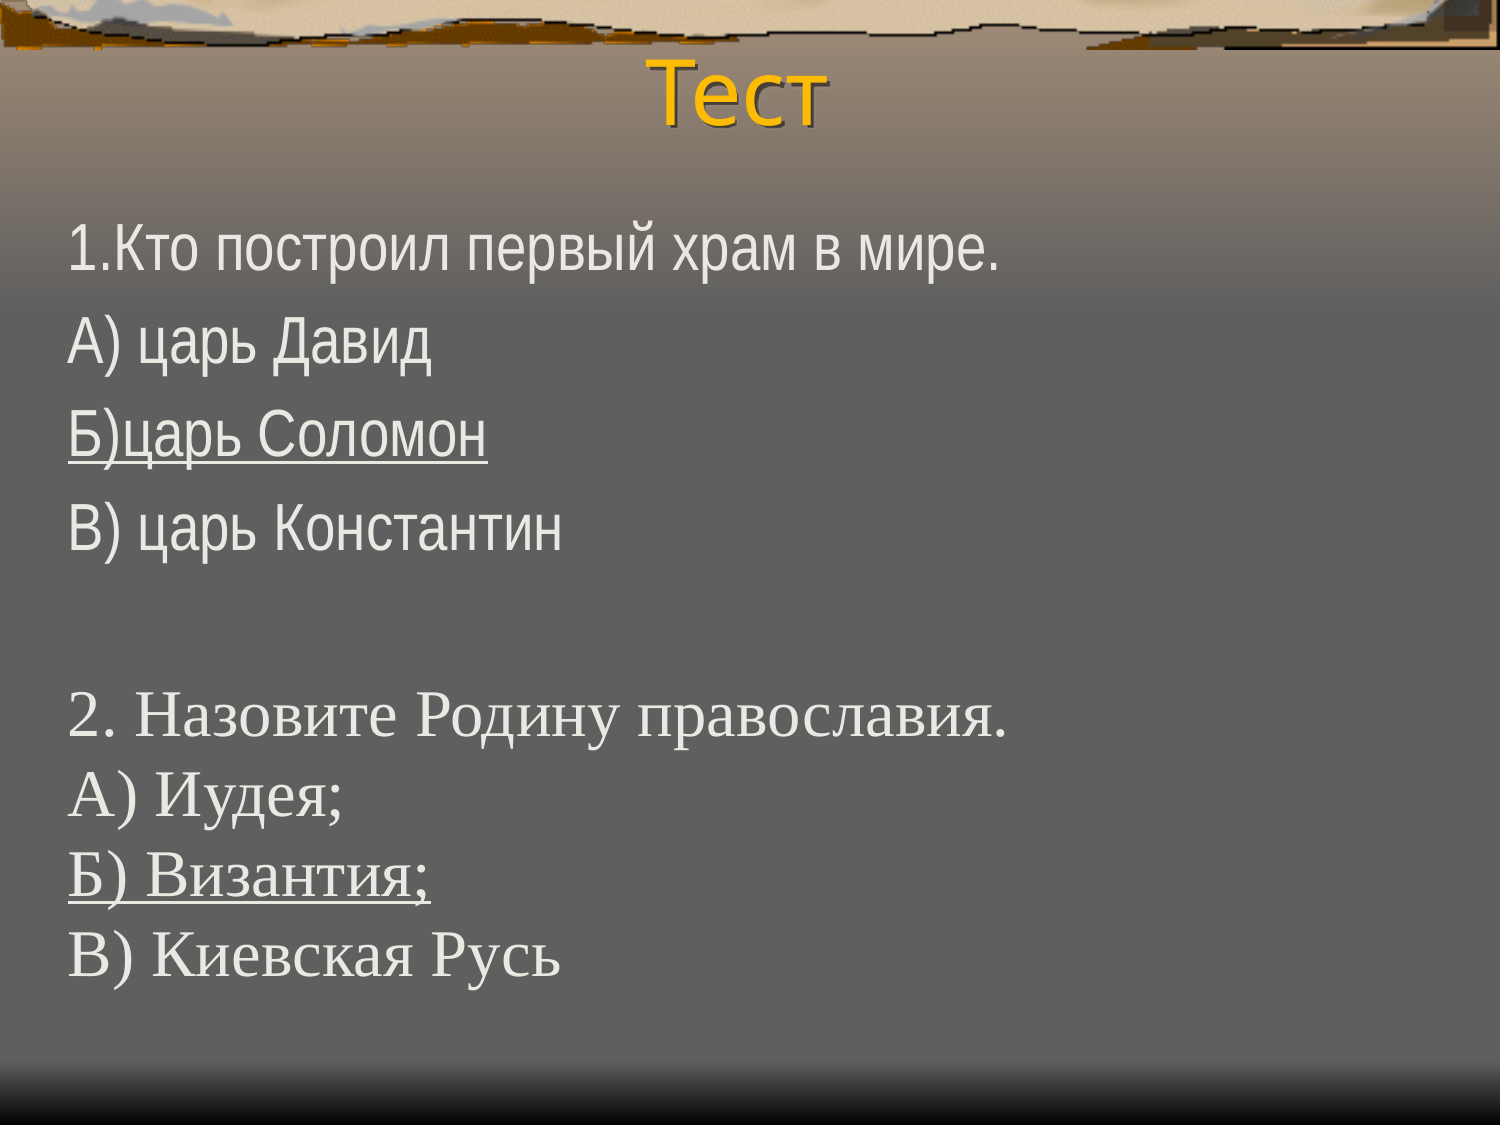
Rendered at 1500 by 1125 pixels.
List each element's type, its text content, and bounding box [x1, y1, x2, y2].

text_box 1.Кто построил первый храм в мире. А) царь Давид Б)царь Соломон В) царь Константин 2. Назовите Родину православия. А) Иудея; Б) Византия; В) Киевская Русь [53, 196, 1388, 1000]
picture [0, 0, 1500, 50]
text_box Тест [112, 30, 1388, 152]
